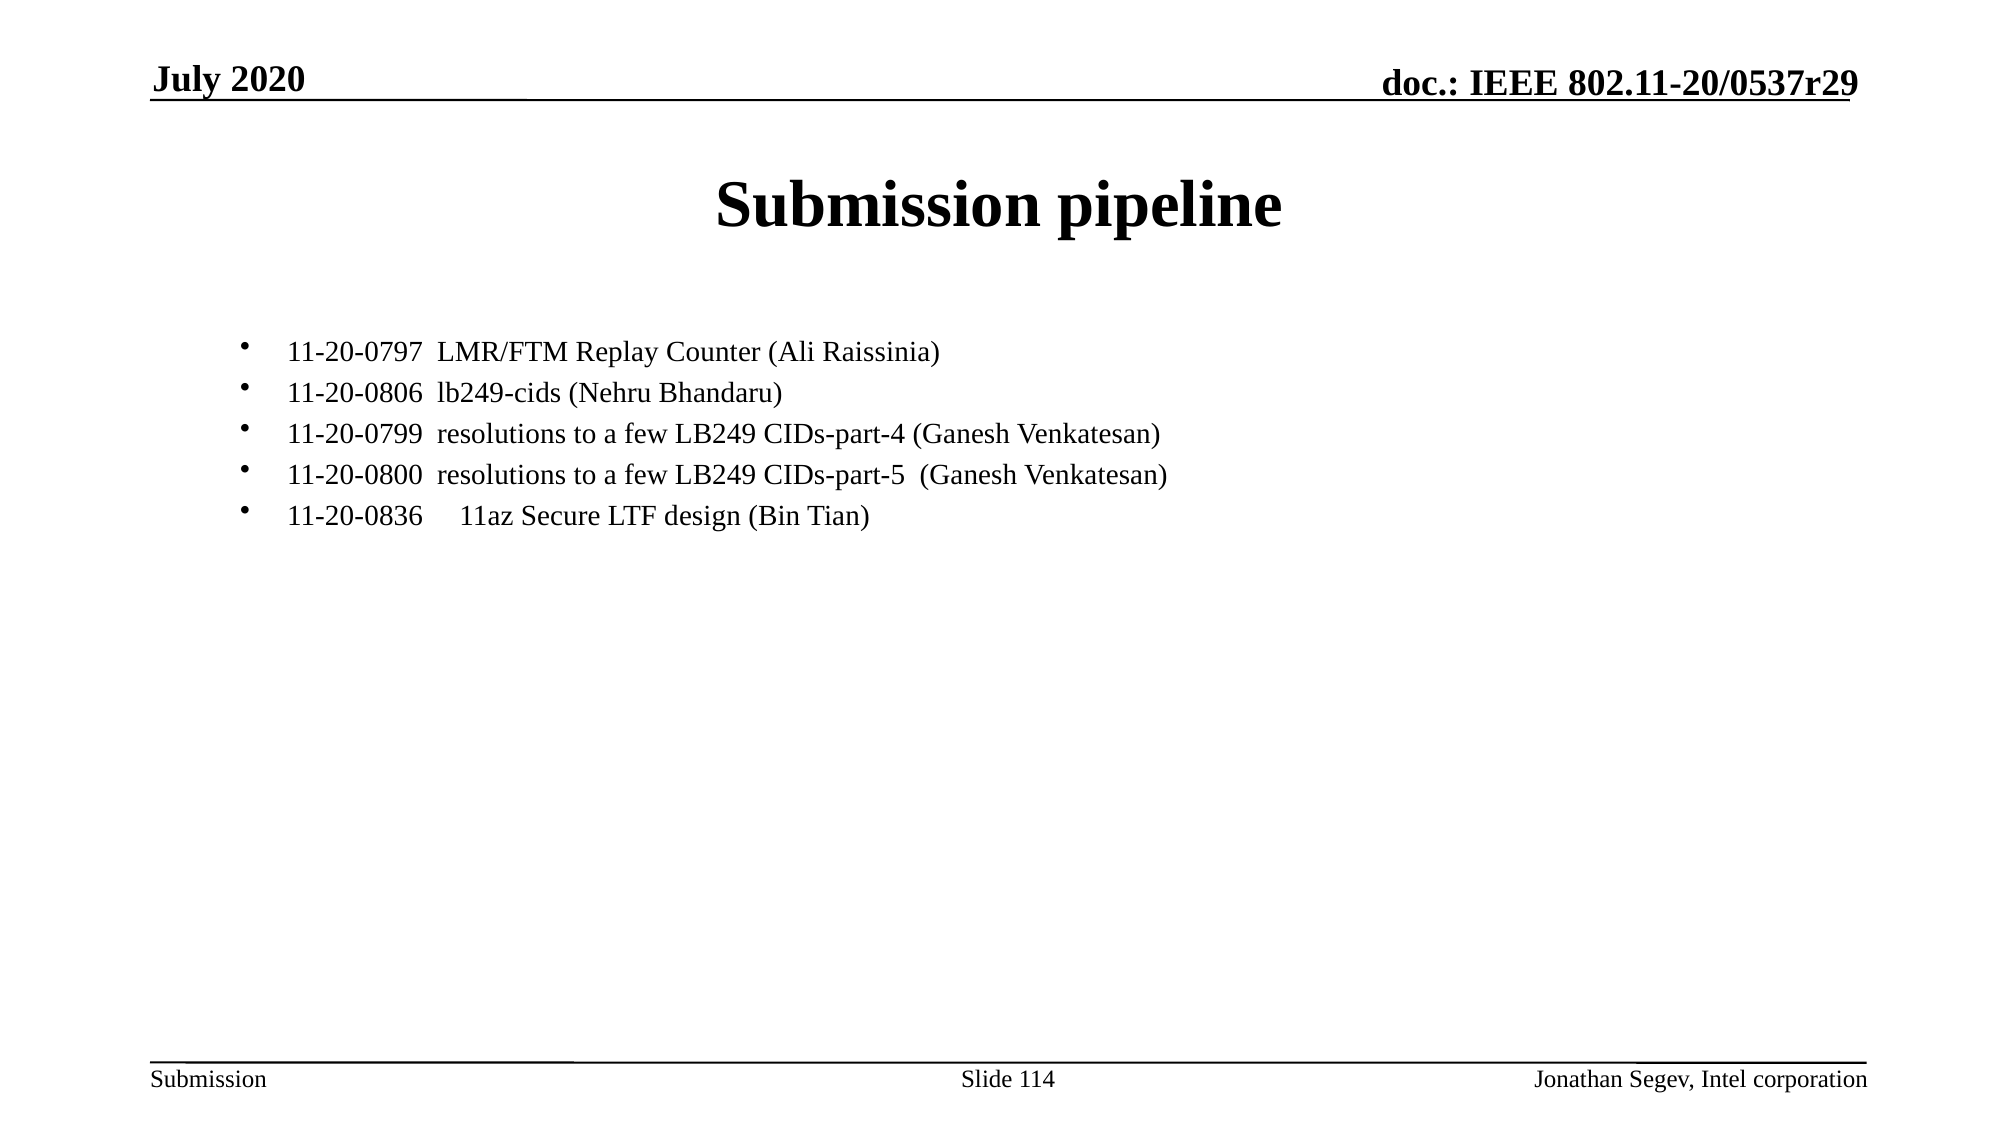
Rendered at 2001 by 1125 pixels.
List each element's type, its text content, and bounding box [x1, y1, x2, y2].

slide_number Slide 114 [950, 1061, 1067, 1123]
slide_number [152, 54, 563, 100]
footer Jonathan Segev, Intel corporation [1171, 1061, 1869, 1093]
title Submission pipeline [149, 112, 1850, 288]
list 11-20-0797 LMR/FTM Replay Counter (Ali Raissinia) 11-20-0806 lb249-cids (Nehru Bhandaru) 11-20-0799 resolutions to a few LB249 CIDs-part-4 (Ganesh Venkatesan) 11-20-0800 resolutions to a few LB249 CIDs-part-5 (Ganesh Venkatesan) 11-20-0836 11az Secure LTF design (Bin Tian) [149, 324, 1850, 1000]
